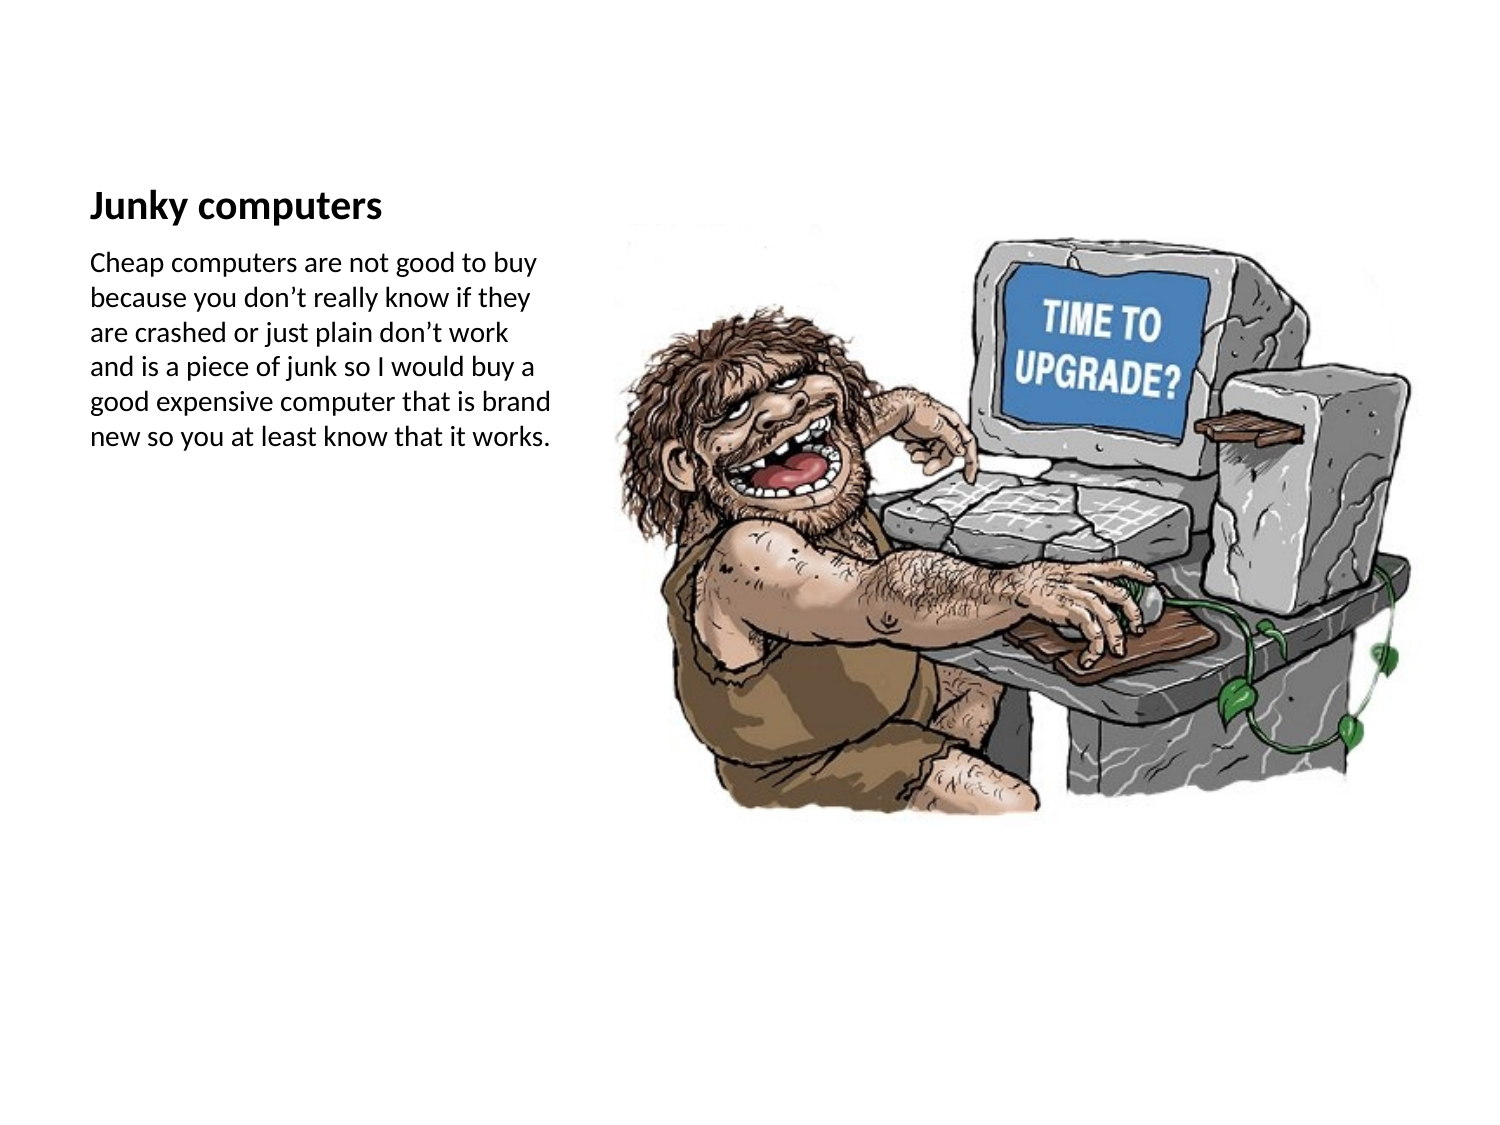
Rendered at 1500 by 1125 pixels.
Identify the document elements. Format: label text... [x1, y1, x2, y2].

title Junky computers [75, 44, 569, 235]
list Cheap computers are not good to buy because you don’t really know if they are crashed or just plain don’t work and is a piece of junk so I would buy a good expensive computer that is brand new so you at least know that it works. [75, 235, 569, 1005]
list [586, 44, 1426, 1006]
